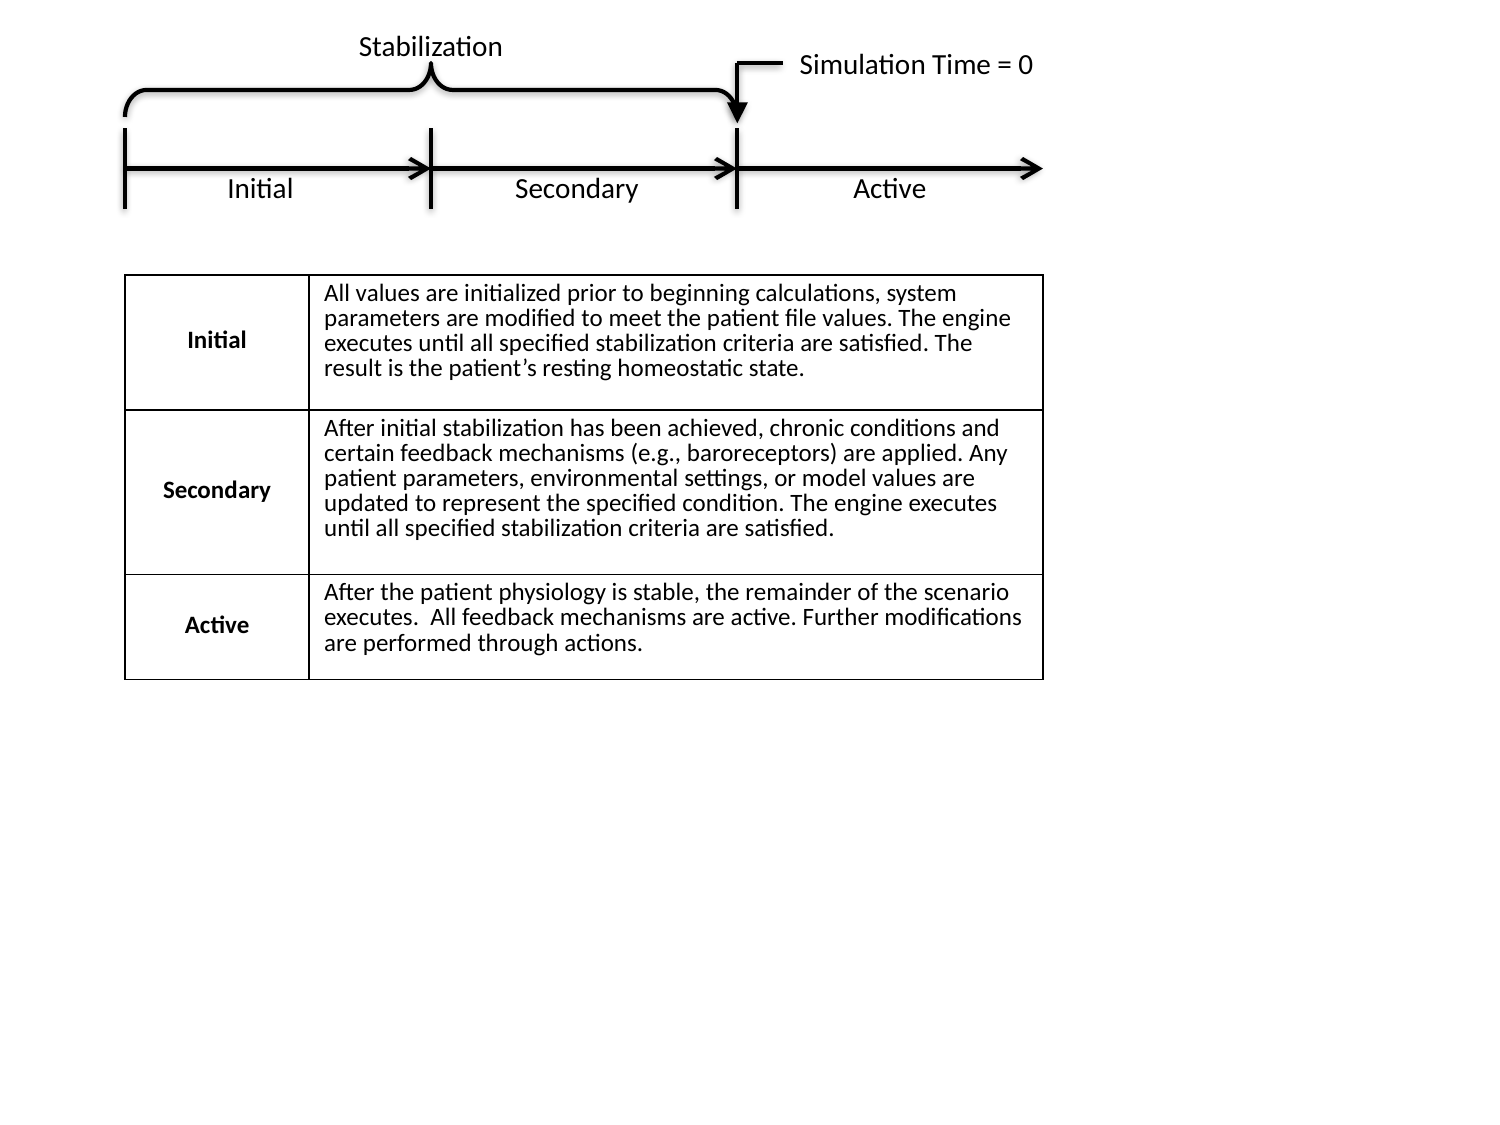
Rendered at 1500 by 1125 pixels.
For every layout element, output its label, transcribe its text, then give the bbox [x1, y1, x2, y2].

text_box Secondary [500, 162, 654, 167]
text_box [122, 70, 730, 118]
table_header All values are initialized prior to beginning calculations, system parameters are modified to meet the patient file values. The engine executes until all specified stabilization criteria are satisfied. The result is the patient’s resting homeostatic state. [310, 276, 1042, 409]
text_box Initial [212, 177, 309, 213]
table_header Initial [126, 276, 308, 409]
table_cell Active [126, 575, 308, 679]
text_box Simulation Time = 0 [784, 37, 1049, 88]
table_cell After initial stabilization has been achieved, chronic conditions and certain feedback mechanisms (e.g., baroreceptors) are applied. Any patient parameters, environmental settings, or model values are updated to represent the specified condition. The engine executes until all specified stabilization criteria are satisfied. [310, 411, 1042, 574]
text_box Active [838, 162, 942, 167]
text_box Initial [212, 162, 309, 167]
text_box Secondary [500, 177, 654, 213]
table_cell Secondary [126, 411, 308, 574]
text_box Active [838, 177, 942, 213]
text_box Stabilization [343, 20, 518, 70]
table_cell After the patient physiology is stable, the remainder of the scenario executes. All feedback mechanisms are active. Further modifications are performed through actions. [310, 575, 1042, 679]
